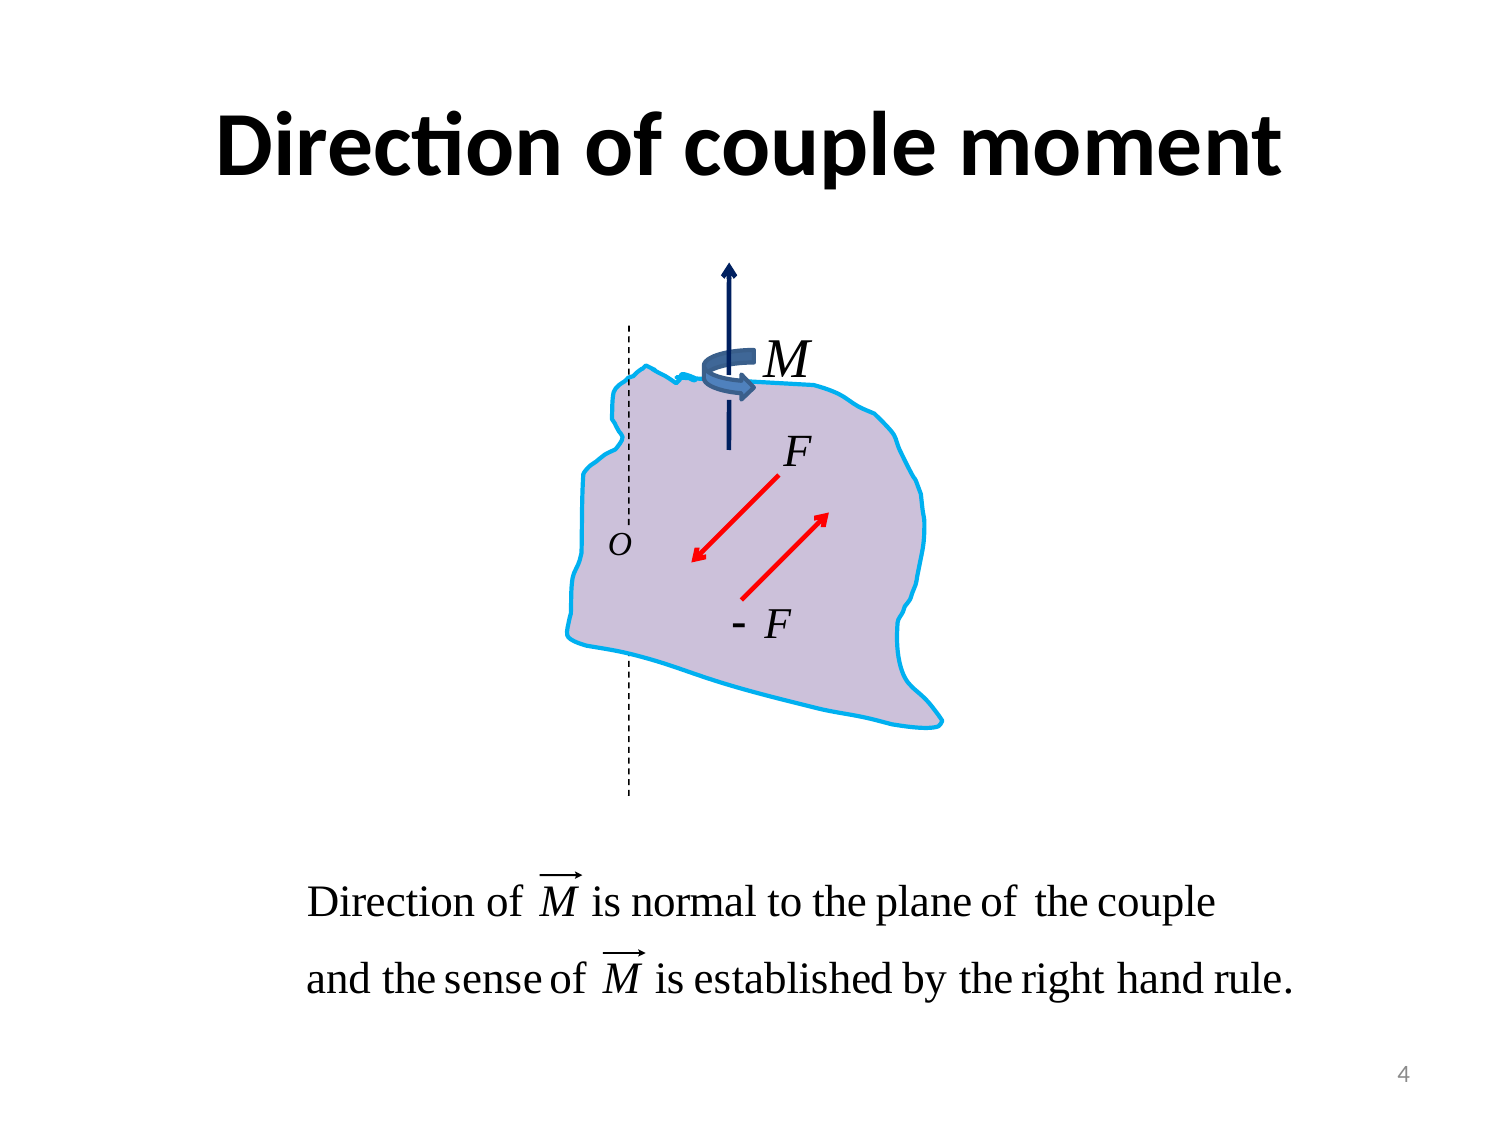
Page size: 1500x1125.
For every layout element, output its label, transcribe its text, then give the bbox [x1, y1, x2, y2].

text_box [299, 862, 1309, 1013]
title Direction of couple moment [75, 45, 1425, 233]
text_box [566, 262, 943, 801]
slide_number 4 [1074, 1042, 1425, 1103]
